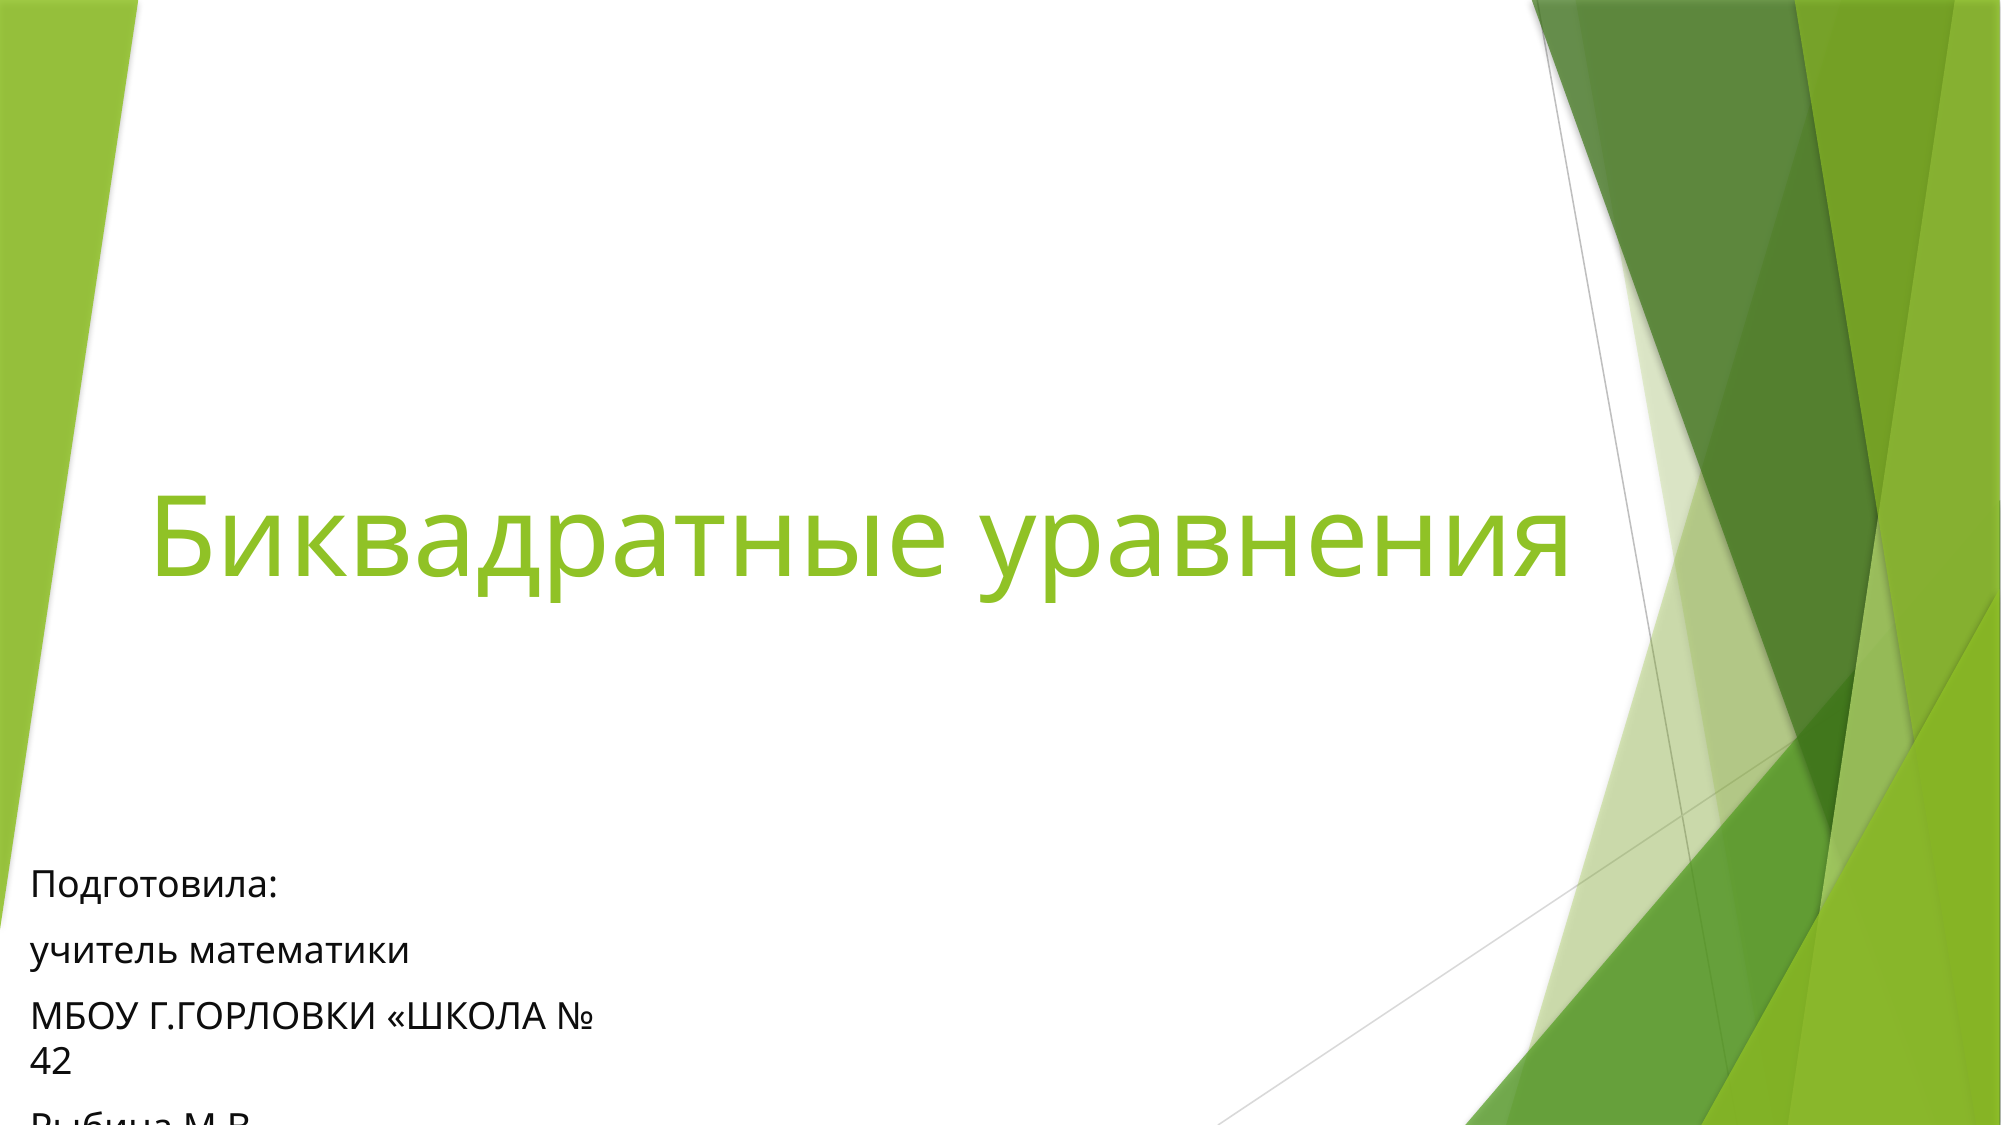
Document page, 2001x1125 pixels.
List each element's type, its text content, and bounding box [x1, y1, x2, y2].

subtitle Подготовила: учитель математики МБОУ Г.ГОРЛОВКИ «ШКОЛА № 42 Рыбина М.В. [14, 852, 647, 1125]
title Биквадратные уравнения [120, 147, 1604, 607]
